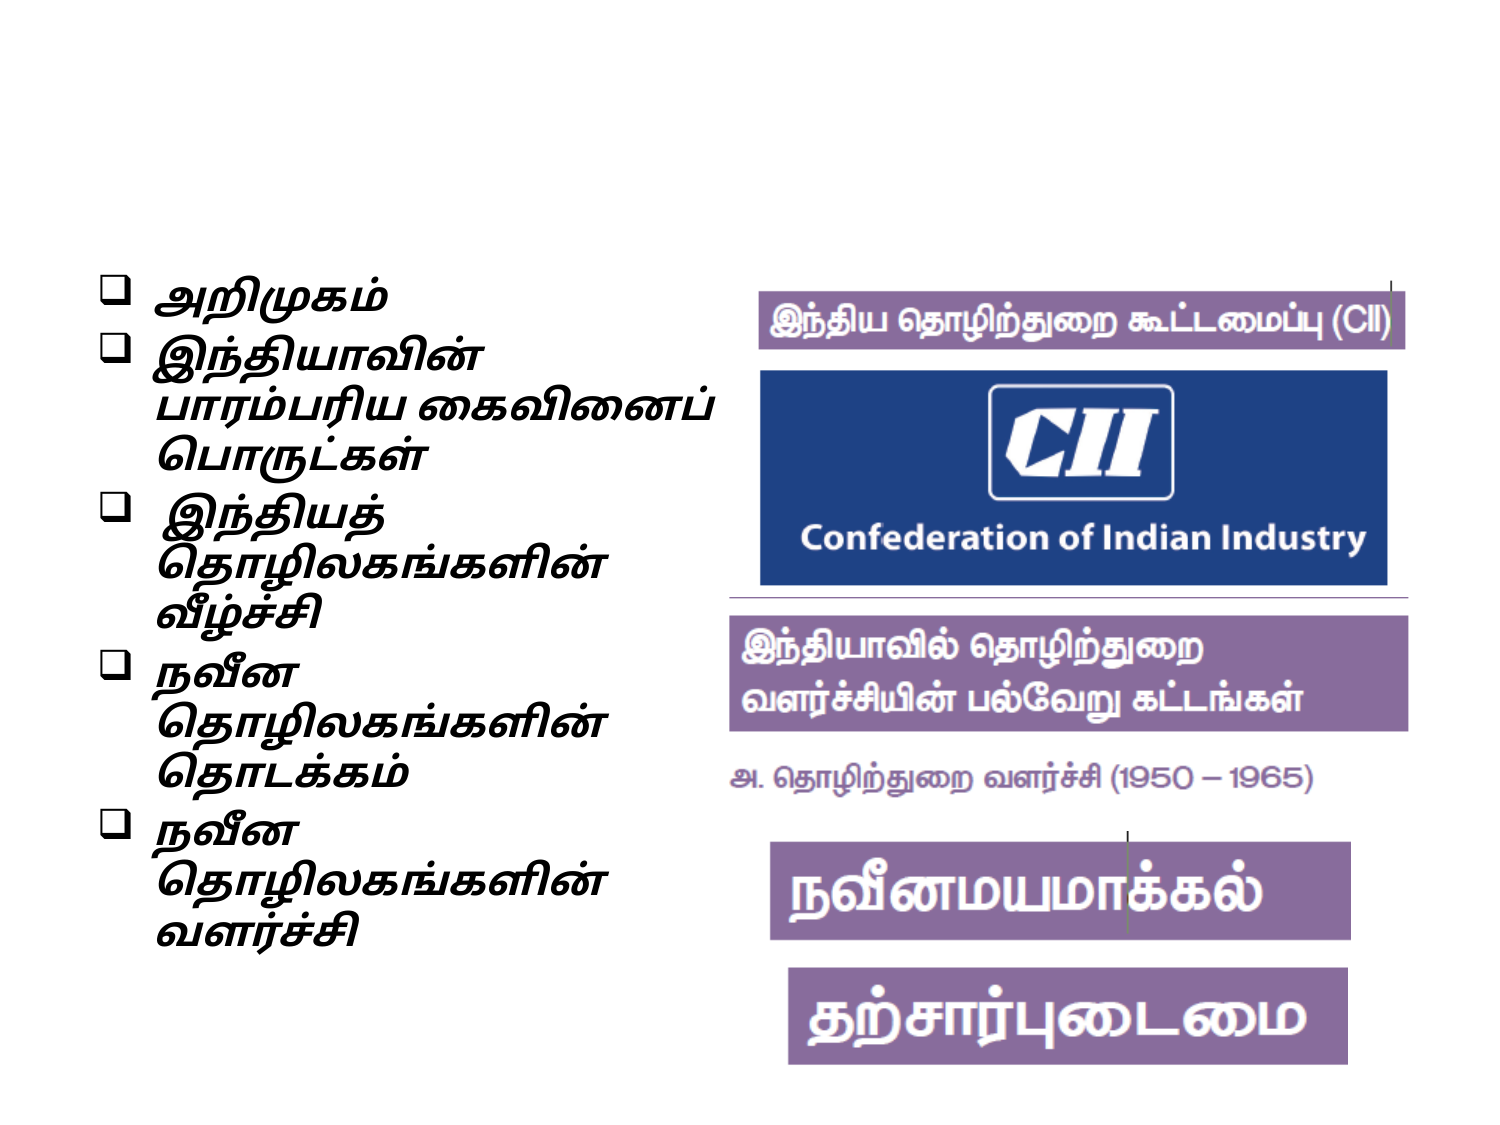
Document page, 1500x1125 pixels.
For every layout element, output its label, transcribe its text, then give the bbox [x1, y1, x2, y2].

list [749, 269, 1413, 595]
picture [761, 831, 1351, 1076]
picture [702, 597, 1418, 822]
list அறிமுகம் இந்தியாவின் பாரம்பரிய கைவினைப் பொருட்கள் இந்தியத் தொழிலகங்களின் வீழ்ச்சி நவீன தொழிலகங்களின் தொடக்கம் நவீன தொழிலகங்களின் வளர்ச்சி [82, 262, 738, 1043]
